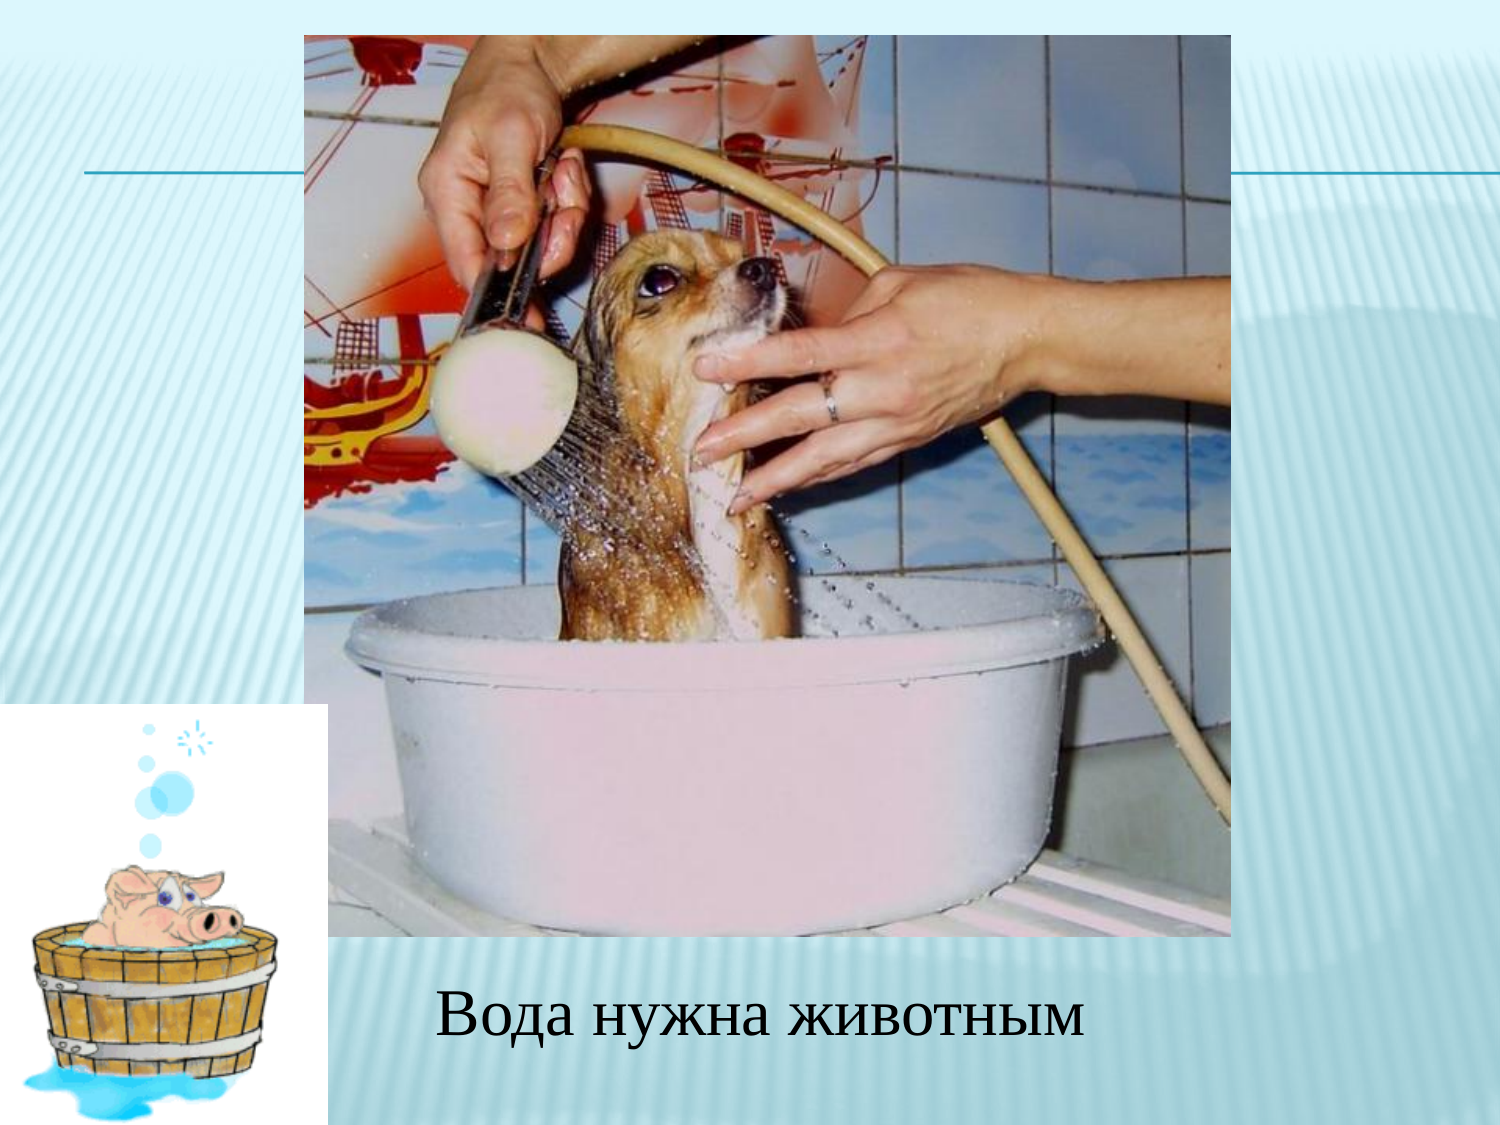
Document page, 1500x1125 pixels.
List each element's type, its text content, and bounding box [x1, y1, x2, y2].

list Вода нужна животным [337, 960, 1464, 1068]
picture [0, 34, 1231, 1125]
